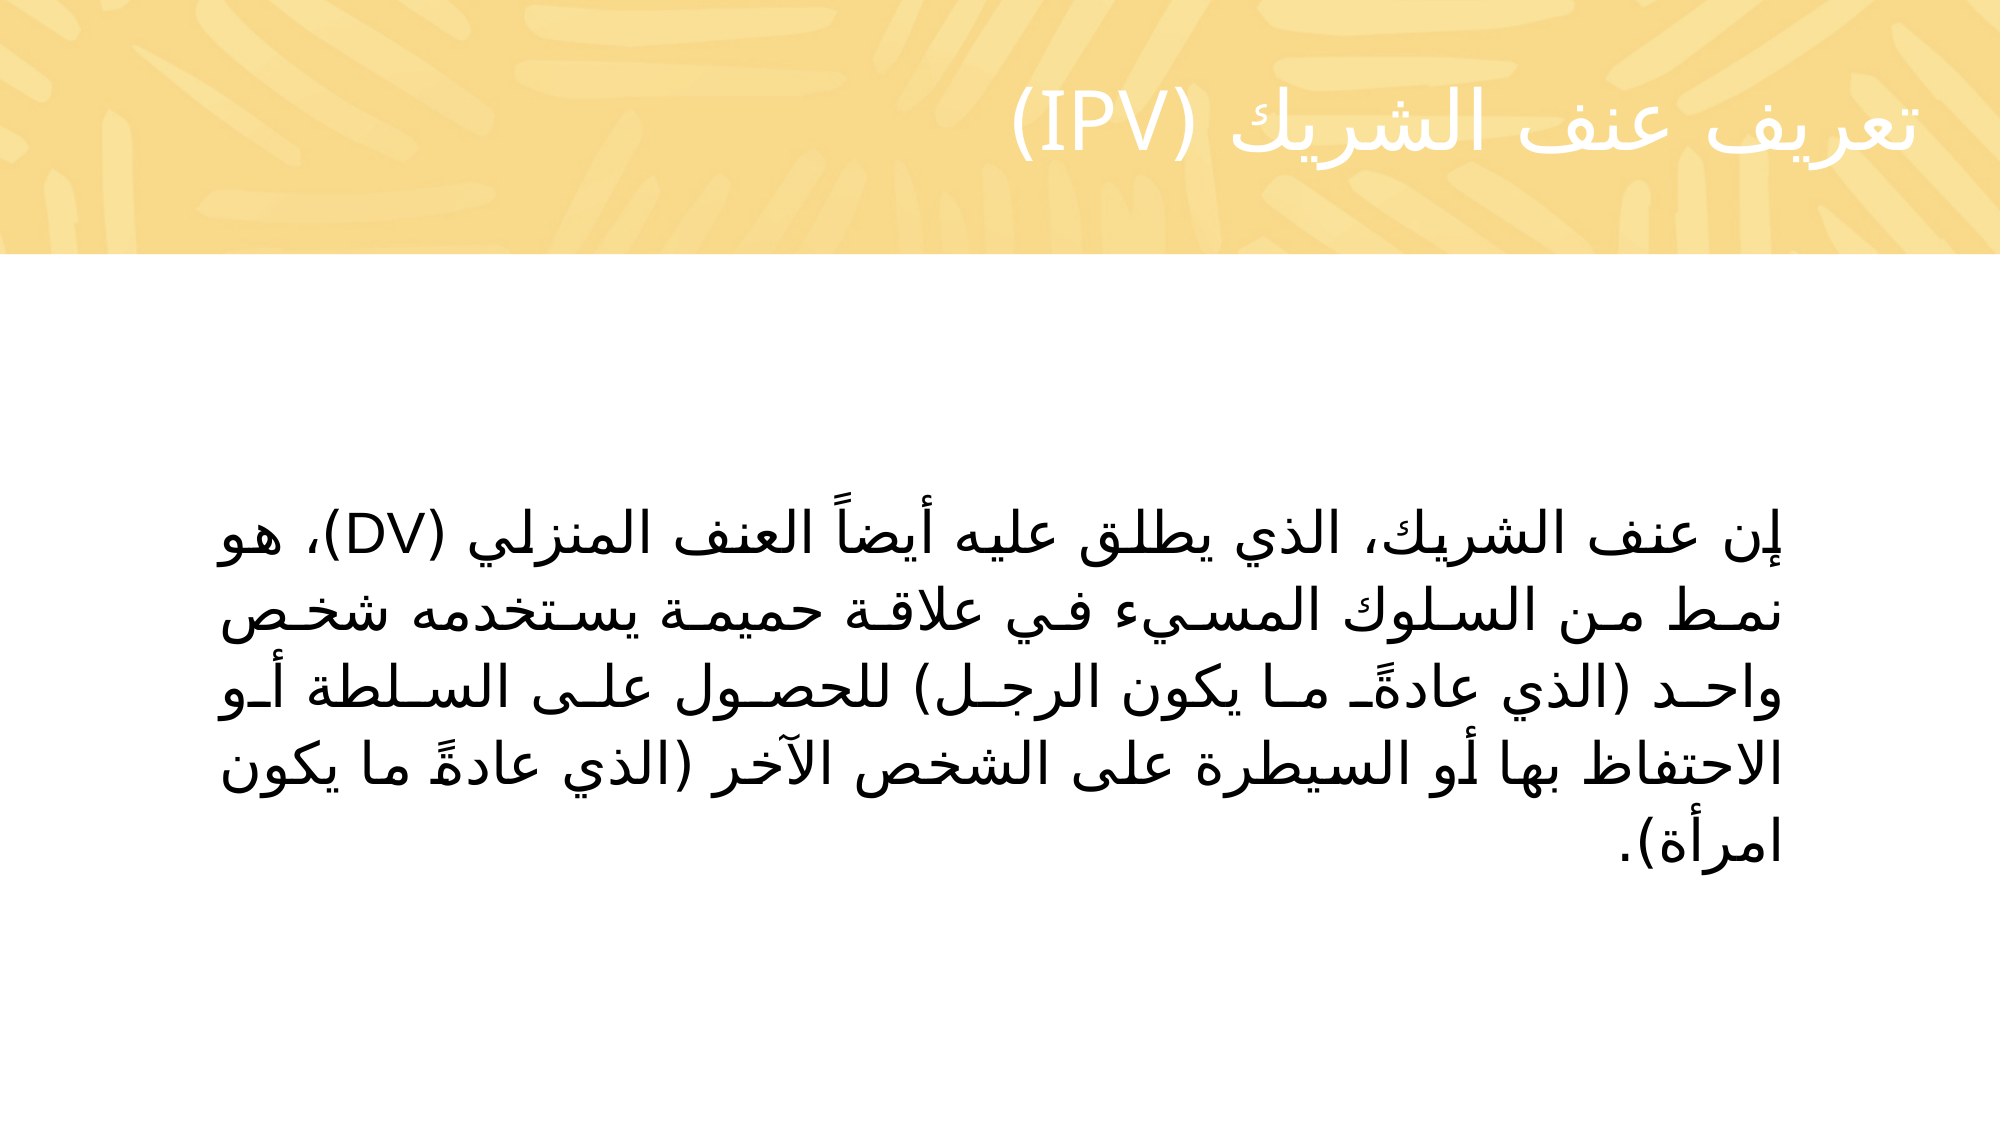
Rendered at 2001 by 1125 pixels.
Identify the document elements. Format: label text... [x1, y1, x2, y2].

title تعريف عنف الشريك (Ipv) [61, 33, 1938, 220]
list إن عنف الشريك، الذي يطلق عليه أيضاً العنف المنزلي (DV)، هو نمط من السلوك المسيء في علاقة حميمة يستخدمه شخص واحد (الذي عادةً ما يكون الرجل) للحصول على السلطة أو الاحتفاظ بها أو السيطرة على الشخص الآخر (الذي عادةً ما يكون امرأة). [212, 480, 1808, 769]
picture [0, 0, 2000, 1125]
